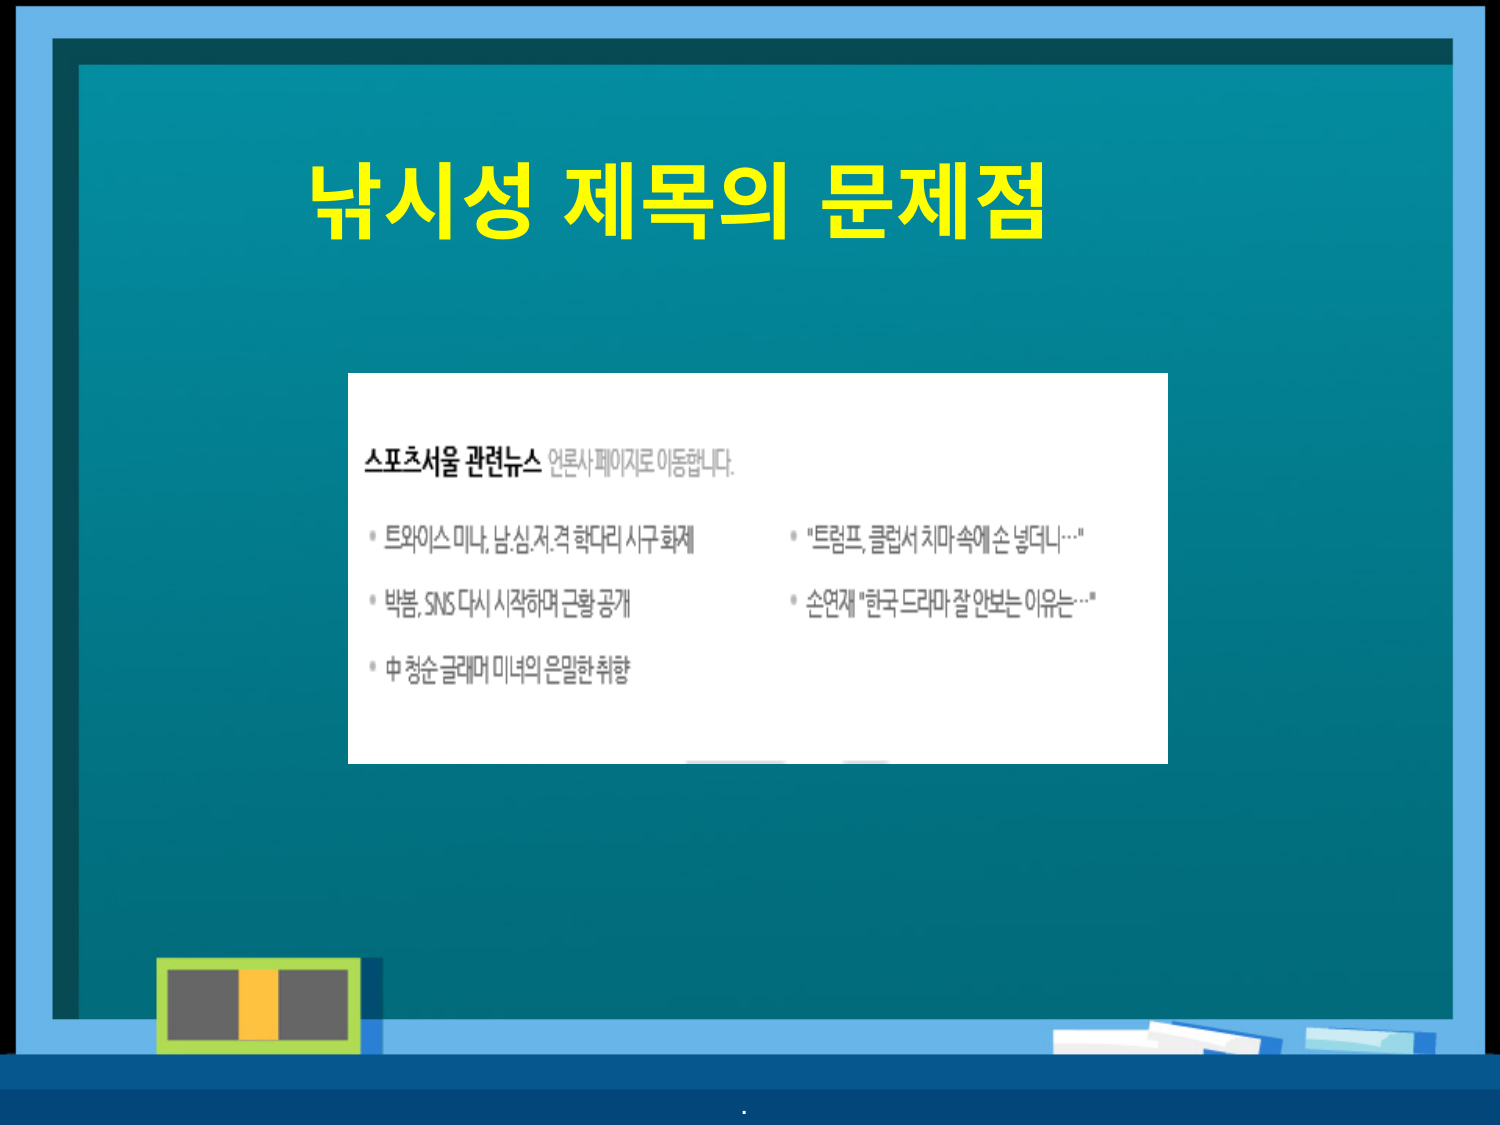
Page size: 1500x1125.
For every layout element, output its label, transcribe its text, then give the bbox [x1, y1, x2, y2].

title 낚시성 제목의 문제점 [76, 172, 1483, 327]
picture [0, 0, 1500, 1125]
